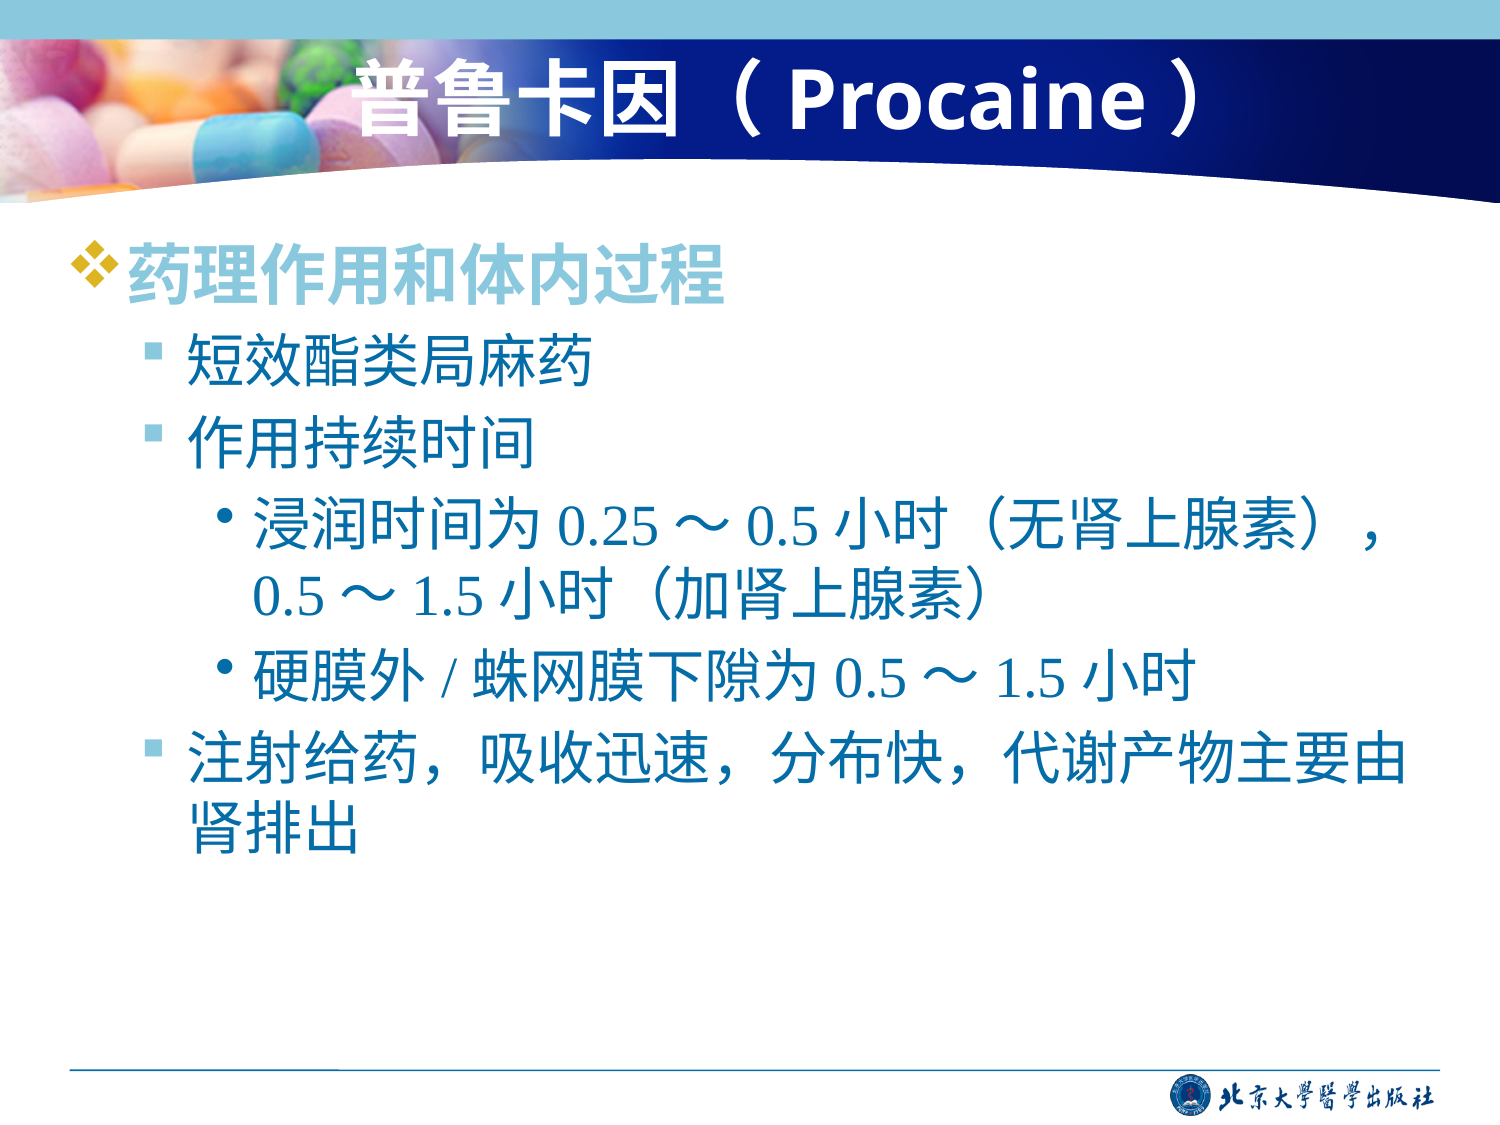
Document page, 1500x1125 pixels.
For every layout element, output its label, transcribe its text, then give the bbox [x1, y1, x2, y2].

picture [1170, 1074, 1436, 1118]
title 普鲁卡因（Procaine） [137, 49, 1463, 143]
picture [0, 40, 1500, 203]
list 药理作用和体内过程 短效酯类局麻药 作用持续时间 浸润时间为0.25～0.5小时（无肾上腺素），0.5～1.5小时（加肾上腺素） 硬膜外/蛛网膜下隙为0.5～1.5小时 注射给药，吸收迅速，分布快，代谢产物主要由肾排出 [49, 224, 1463, 1026]
